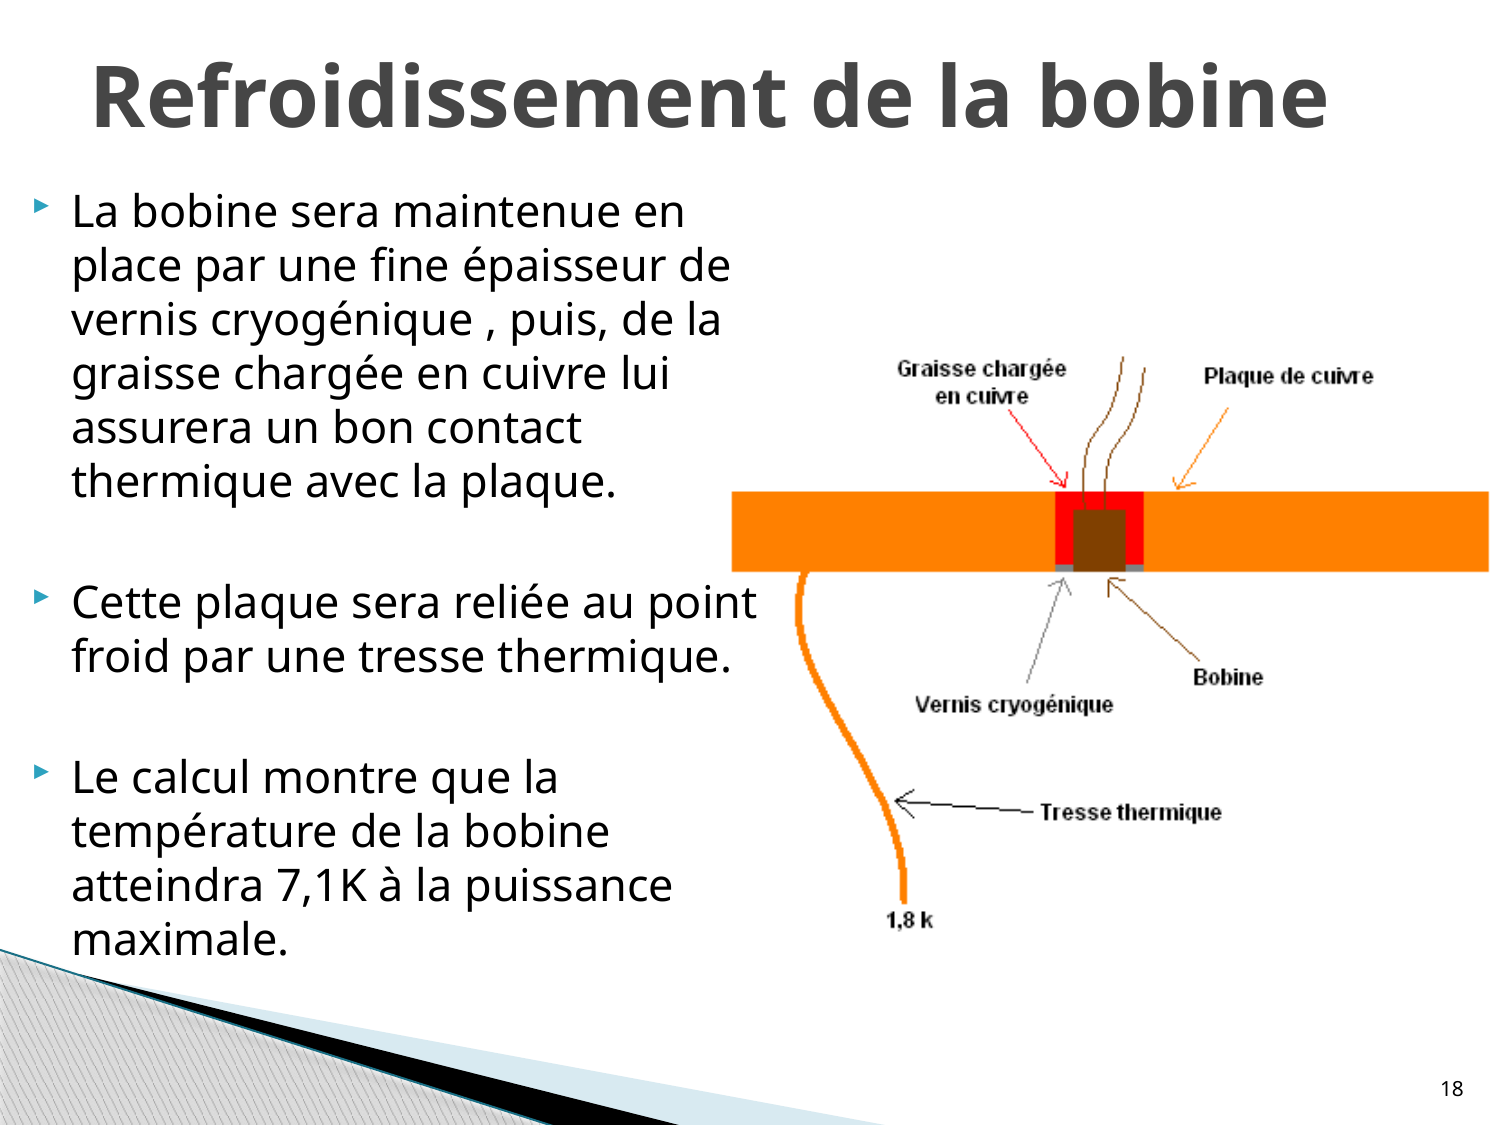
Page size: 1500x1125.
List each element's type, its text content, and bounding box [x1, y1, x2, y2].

picture [724, 324, 1500, 963]
list La bobine sera maintenue en place par une fine épaisseur de vernis cryogénique , puis, de la graisse chargée en cuivre lui assurera un bon contact thermique avec la plaque. Cette plaque sera reliée au point froid par une tresse thermique. Le calcul montre que la température de la bobine atteindra 7,1K à la puissance maximale. [0, 174, 775, 988]
slide_number 18 [1418, 1051, 1479, 1112]
title Refroidissement de la bobine [75, 0, 1425, 188]
